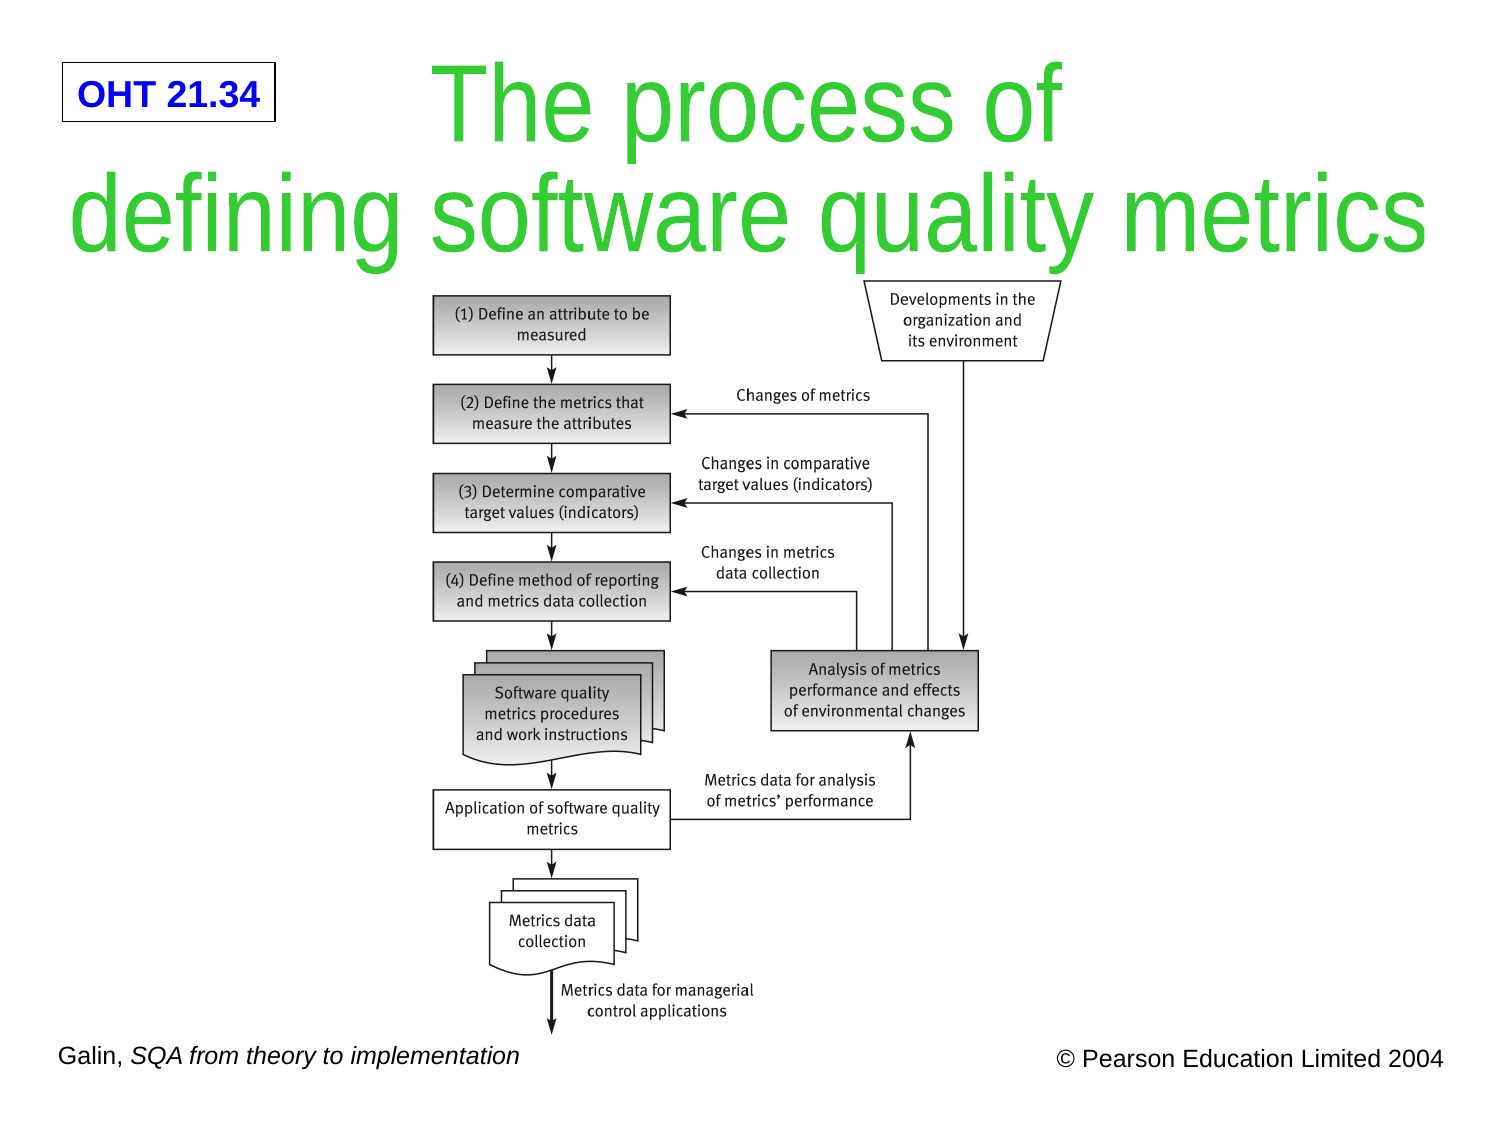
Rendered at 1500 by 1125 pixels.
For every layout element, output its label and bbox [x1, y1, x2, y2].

picture [432, 279, 1063, 1036]
